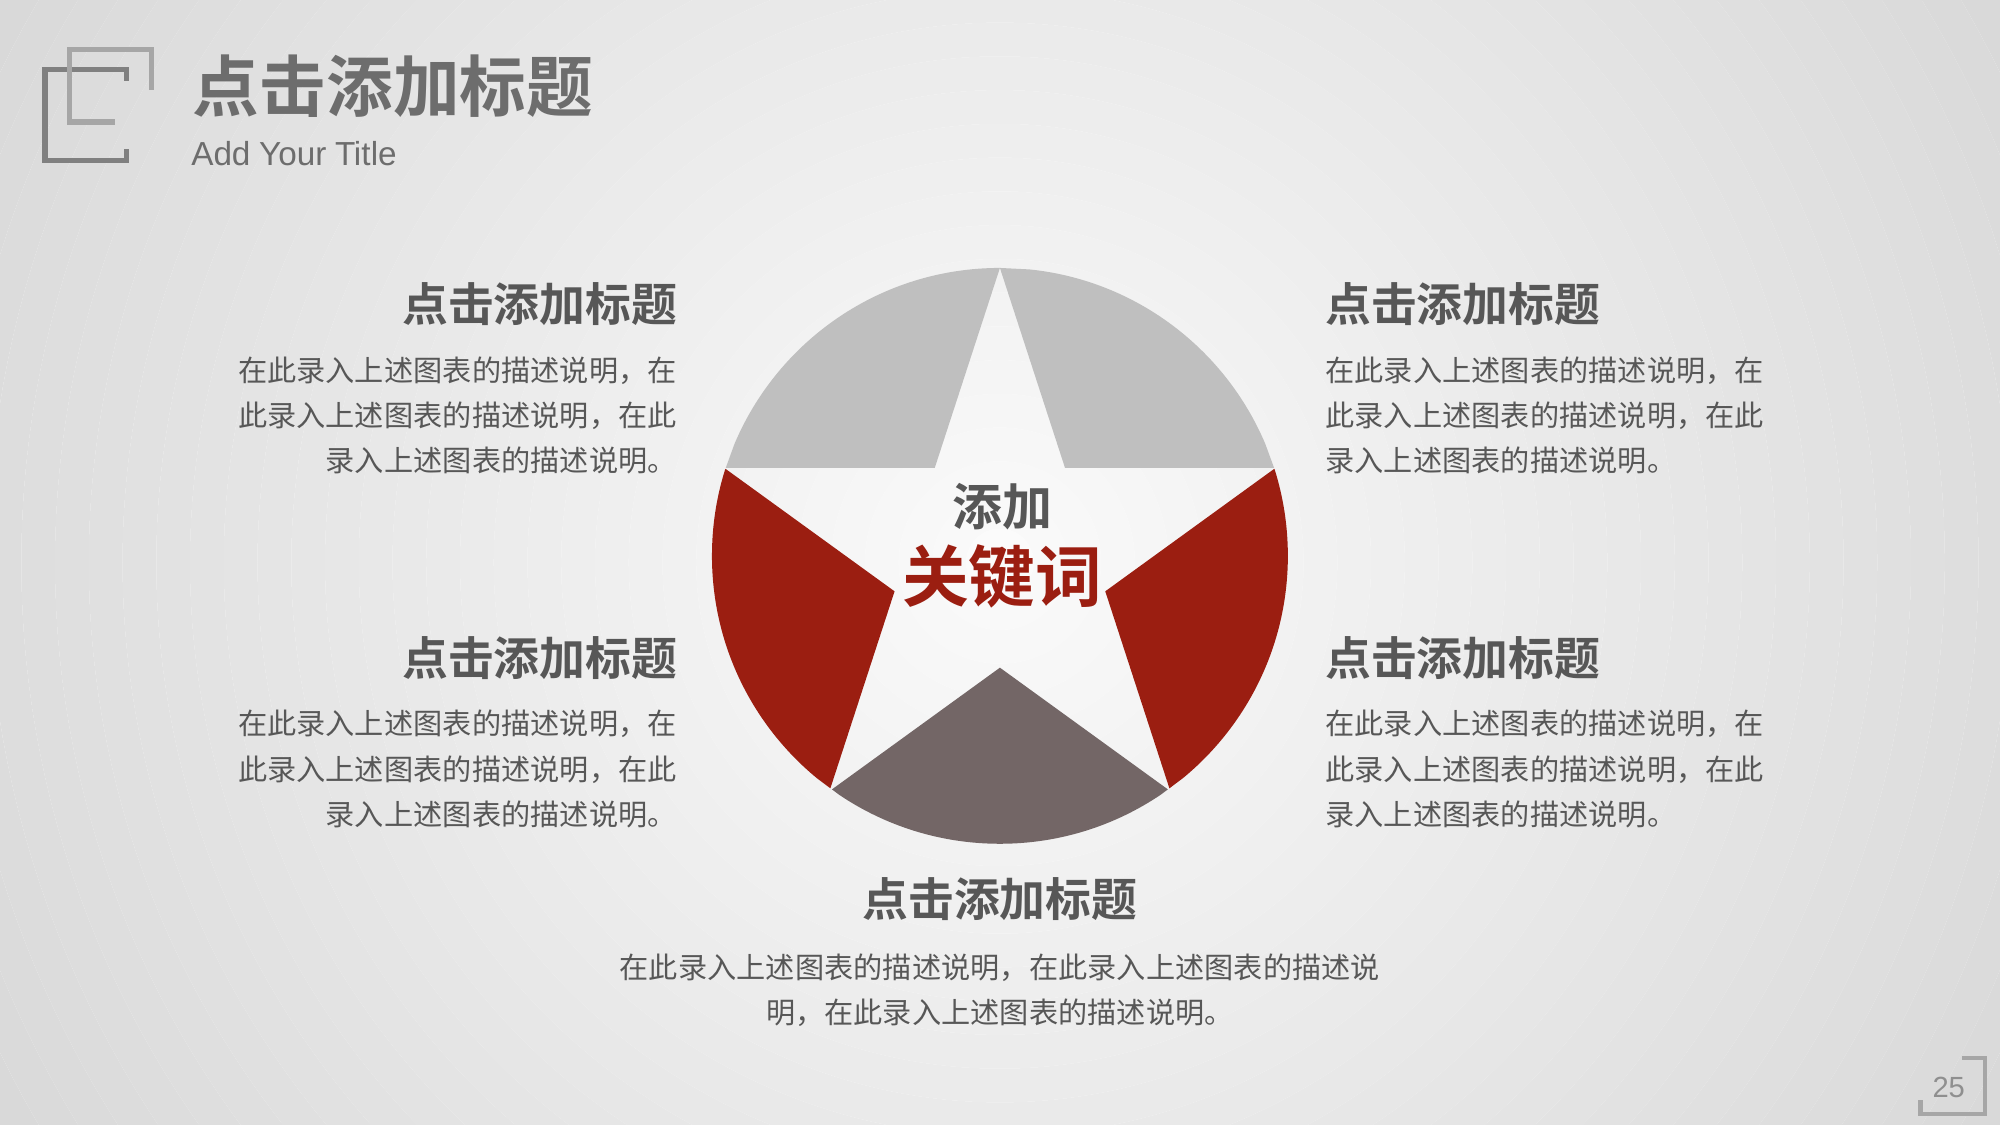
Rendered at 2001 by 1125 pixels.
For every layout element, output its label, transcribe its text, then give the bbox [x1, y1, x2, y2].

text_box 点击添加标题 [177, 36, 609, 132]
text_box 在此录入上述图表的描述说明，在此录入上述图表的描述说明，在此录入上述图表的描述说明。 [1310, 687, 1808, 839]
text_box [724, 266, 1000, 469]
text_box [710, 467, 886, 791]
text_box [1114, 467, 1289, 790]
text_box Add Your Title [176, 124, 555, 180]
text_box 点击添加标题 [371, 267, 692, 333]
text_box [830, 666, 1170, 845]
text_box 在此录入上述图表的描述说明，在此录入上述图表的描述说明，在此录入上述图表的描述说明。 [1310, 333, 1808, 486]
text_box 在此录入上述图表的描述说明，在此录入上述图表的描述说明，在此录入上述图表的描述说明。 [604, 930, 1396, 1037]
text_box 点击添加标题 [1310, 621, 1631, 687]
text_box [998, 266, 1275, 469]
text_box 点击添加标题 [371, 621, 692, 687]
text_box 点击添加标题 [1310, 267, 1631, 333]
text_box 点击添加标题 [839, 862, 1161, 930]
text_box 在此录入上述图表的描述说明，在此录入上述图表的描述说明，在此录入上述图表的描述说明。 [194, 333, 692, 486]
text_box 添加 关键词 [842, 467, 1163, 623]
text_box 在此录入上述图表的描述说明，在此录入上述图表的描述说明，在此录入上述图表的描述说明。 [194, 687, 692, 839]
